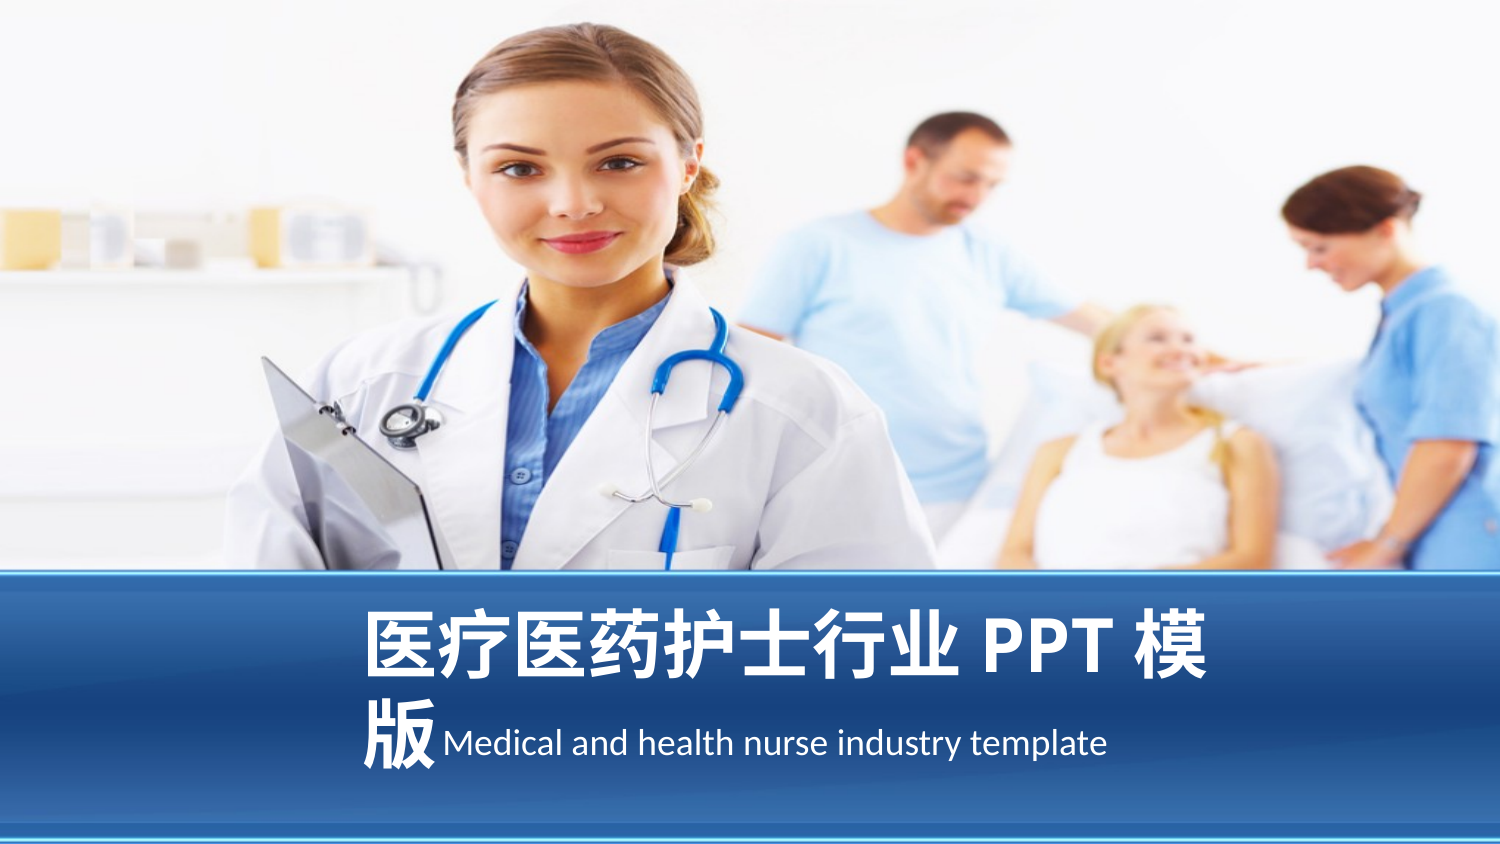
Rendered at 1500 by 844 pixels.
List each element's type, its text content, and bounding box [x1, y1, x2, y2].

text_box 医疗医药护士行业PPT模版 [347, 590, 1289, 785]
picture [0, 0, 1500, 844]
text_box Medical and health nurse industry template [427, 710, 1231, 770]
